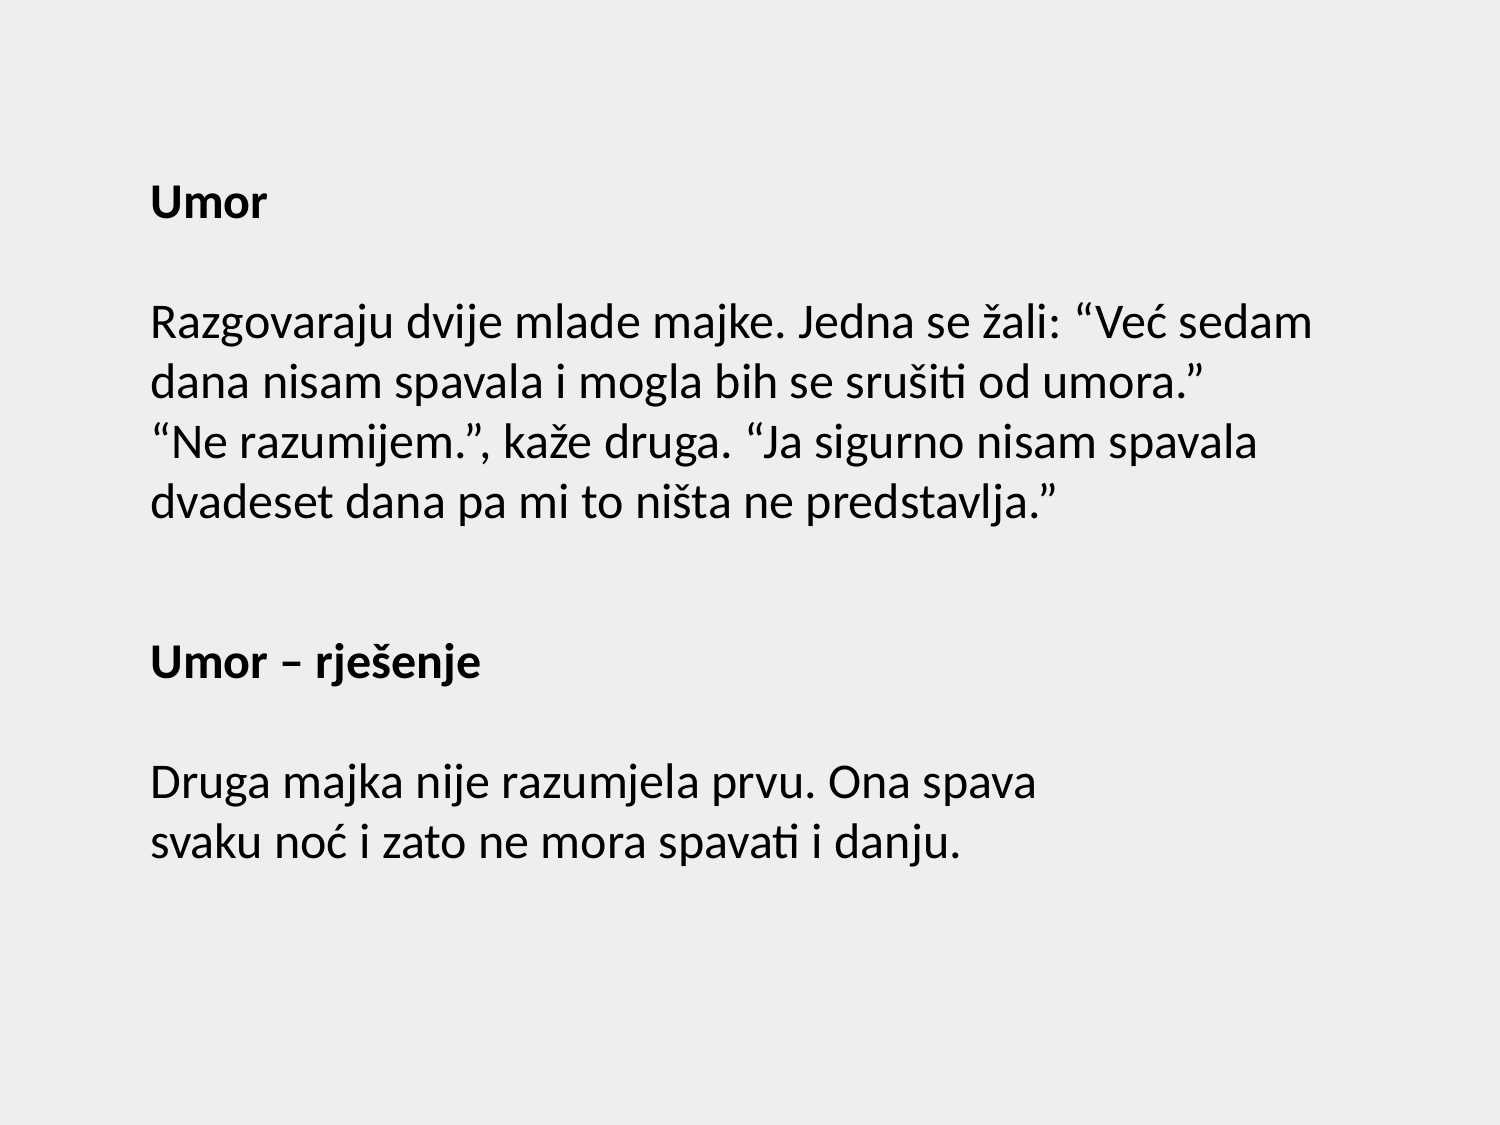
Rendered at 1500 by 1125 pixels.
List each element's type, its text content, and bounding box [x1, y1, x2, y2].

text_box Umor Razgovaraju dvije mlade majke. Jedna se žali: “Već sedam dana nisam spavala i mogla bih se srušiti od umora.” “Ne razumijem.”, kaže druga. “Ja sigurno nisam spavala dvadeset dana pa mi to ništa ne predstavlja.” [135, 160, 1364, 536]
text_box Umor – rješenje Druga majka nije razumjela prvu. Ona spava svaku noć i zato ne mora spavati i danju. [135, 621, 1175, 877]
